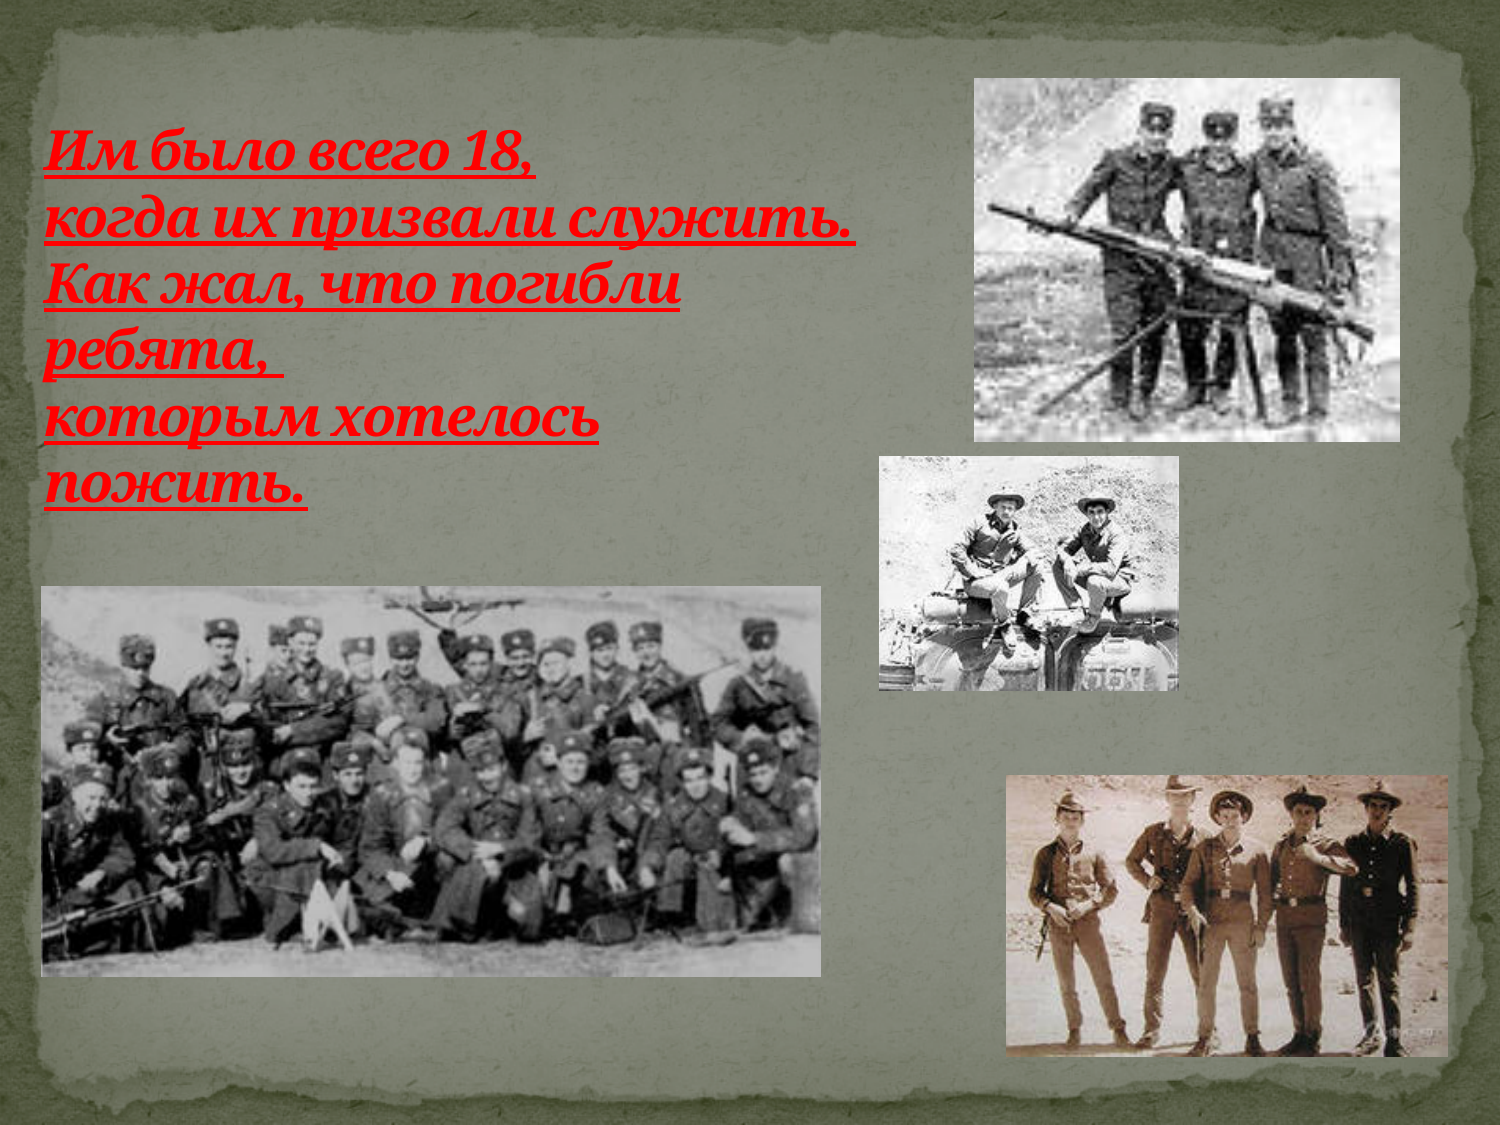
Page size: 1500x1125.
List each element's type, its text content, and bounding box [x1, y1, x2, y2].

picture [1006, 775, 1448, 1057]
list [43, 587, 820, 976]
picture [879, 456, 1179, 691]
picture [974, 78, 1400, 442]
title Им было всего 18, когда их призвали служить. Как жал, что погибли ребята, которым хотелось пожить. [29, 66, 882, 522]
